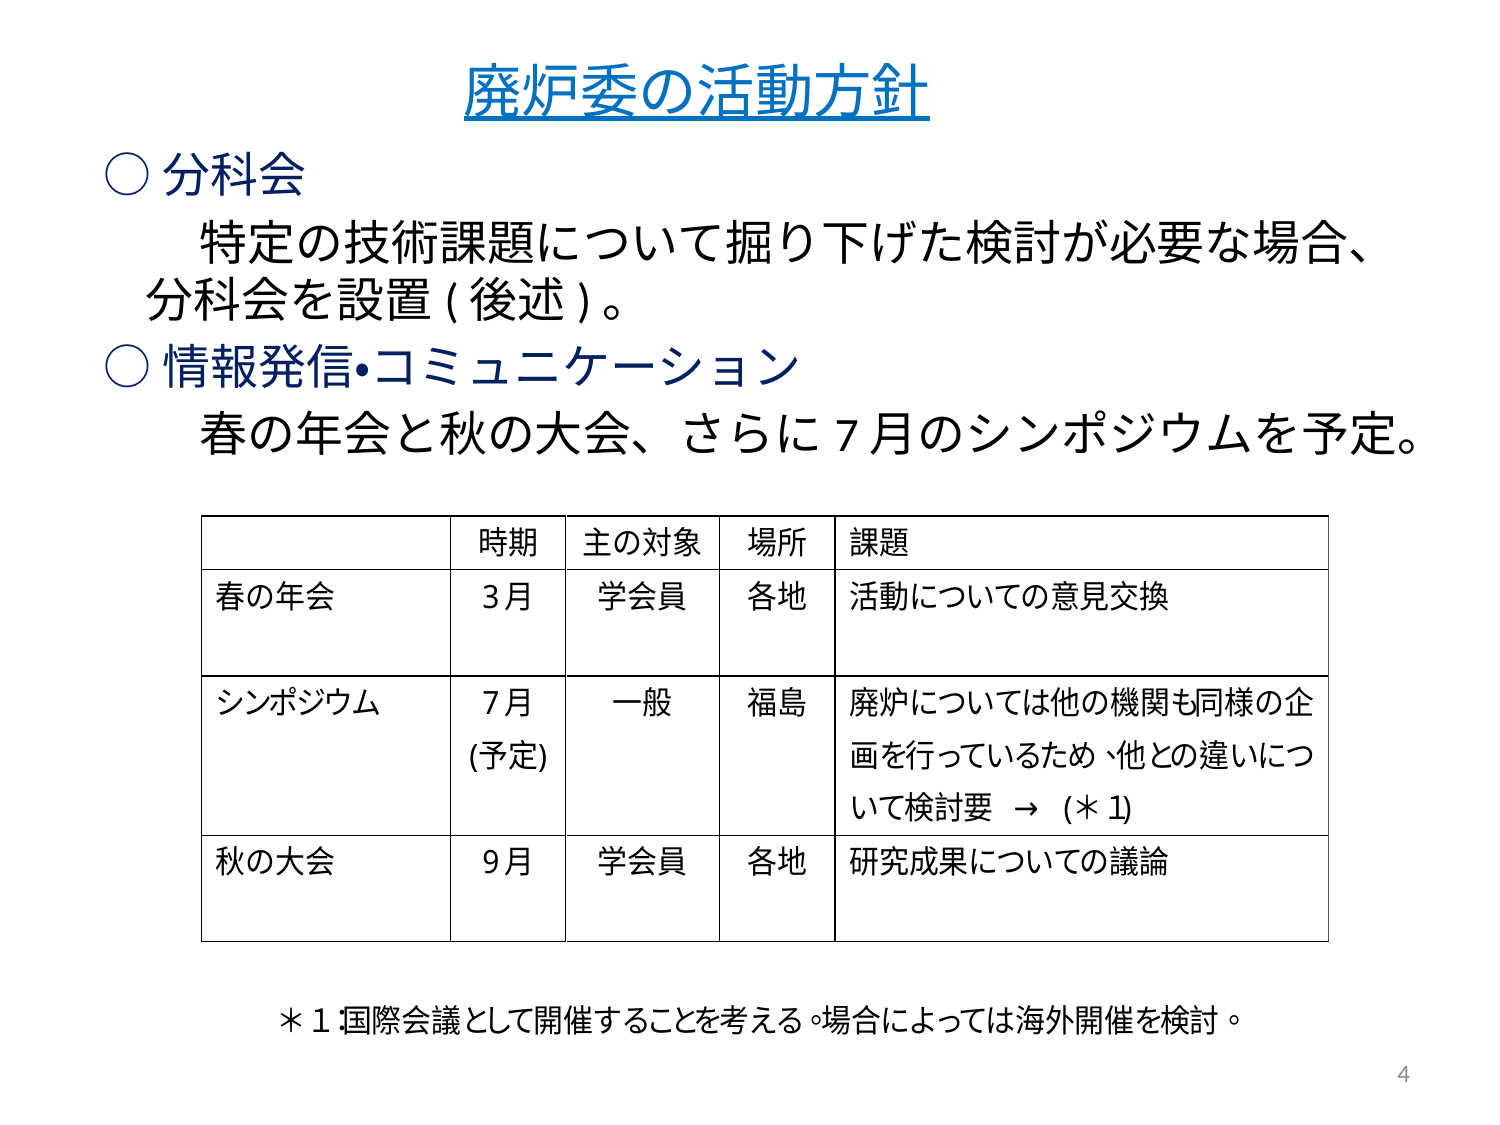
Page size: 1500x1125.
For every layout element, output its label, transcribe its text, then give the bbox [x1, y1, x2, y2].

title 廃炉委の活動方針 [277, 42, 1117, 135]
picture [147, 514, 1329, 1048]
slide_number 4 [1074, 1042, 1425, 1103]
list ○分科会 特定の技術課題について掘り下げた検討が必要な場合、分科会を設置(後述)。 ○情報発信・コミュニケーション 春の年会と秋の大会、さらに7月のシンポジウムを予定。 [88, 137, 1439, 516]
